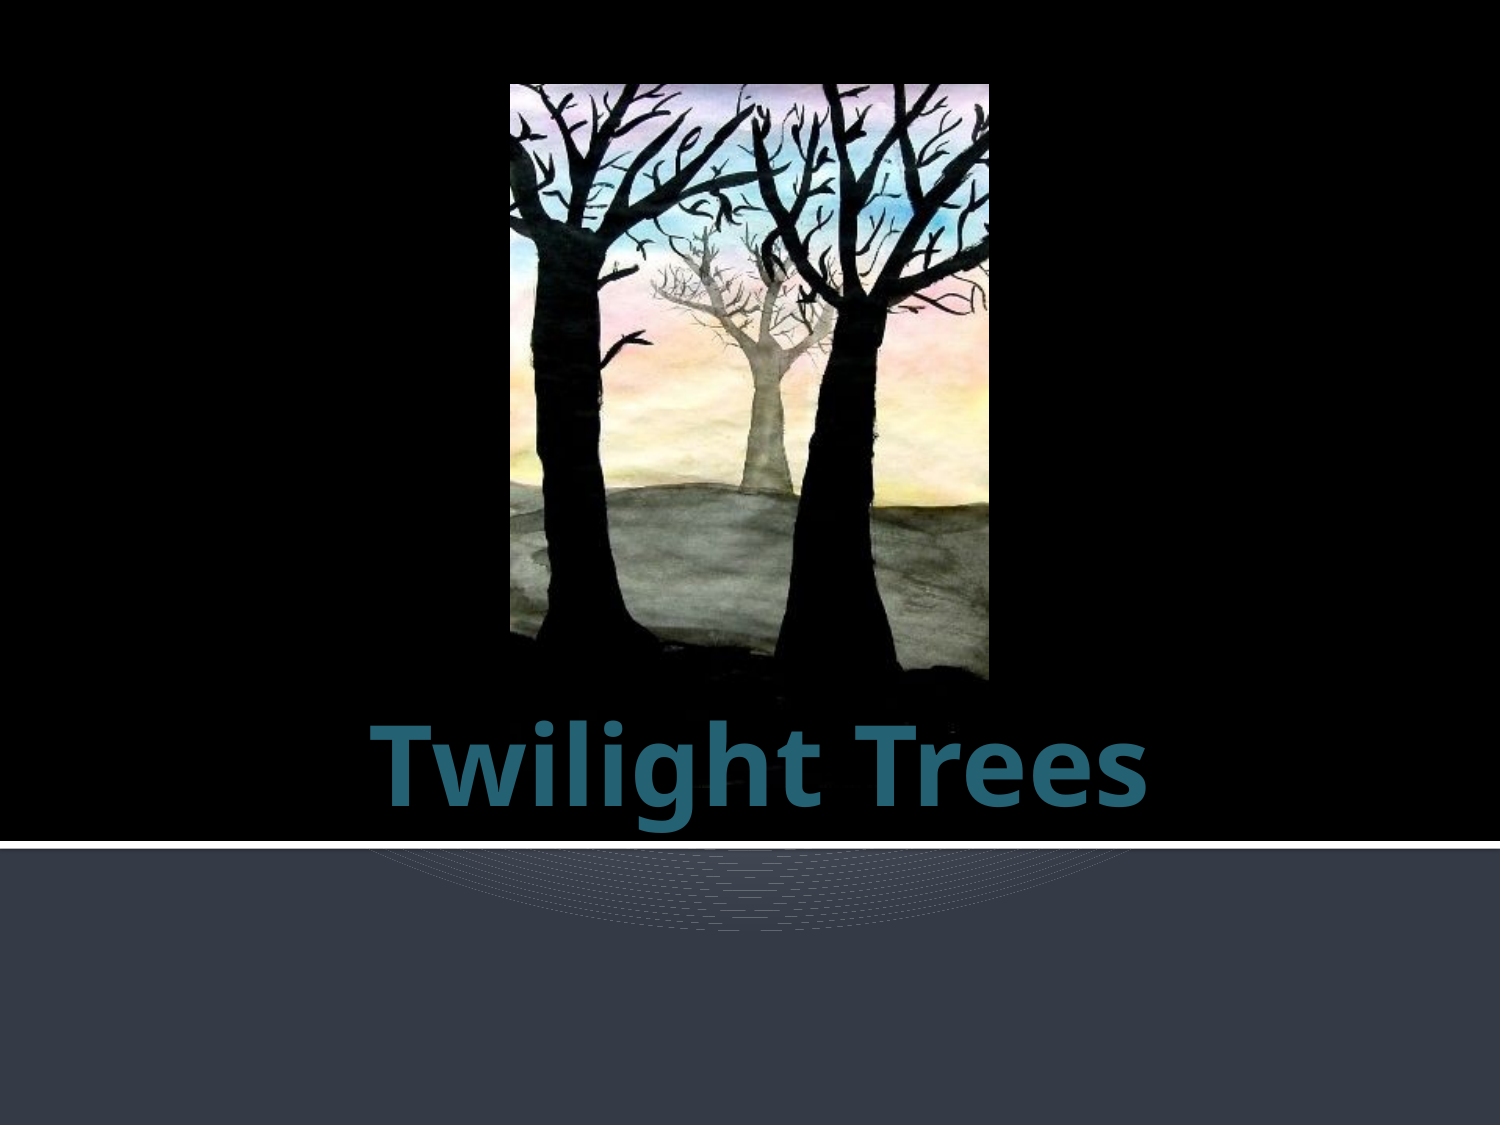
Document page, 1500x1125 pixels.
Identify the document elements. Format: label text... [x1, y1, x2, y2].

text_box Twilight Trees [353, 685, 1166, 836]
picture [510, 84, 989, 788]
